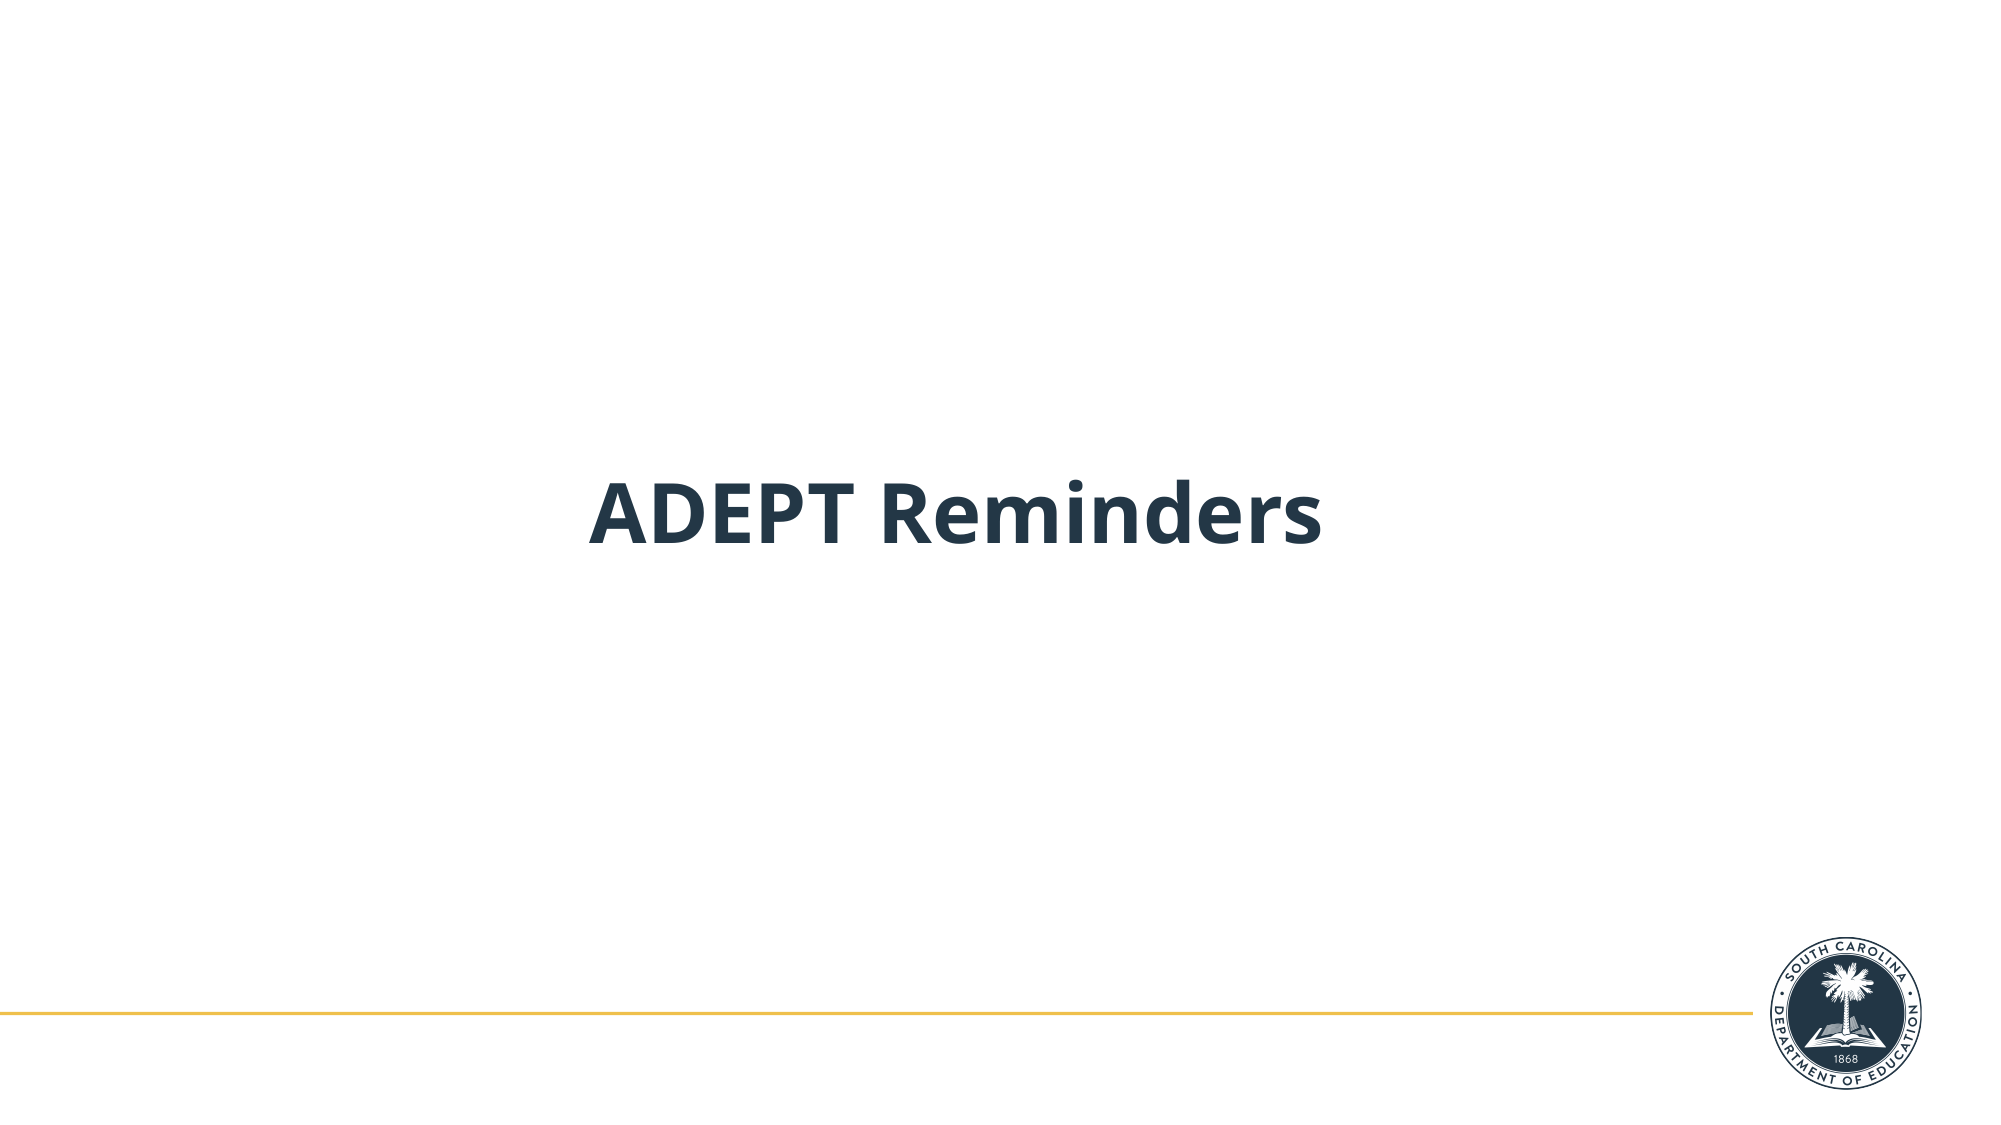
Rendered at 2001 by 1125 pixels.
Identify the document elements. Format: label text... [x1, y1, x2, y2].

title ADEPT Reminders [183, 490, 1753, 679]
text_box [1770, 937, 1922, 1090]
